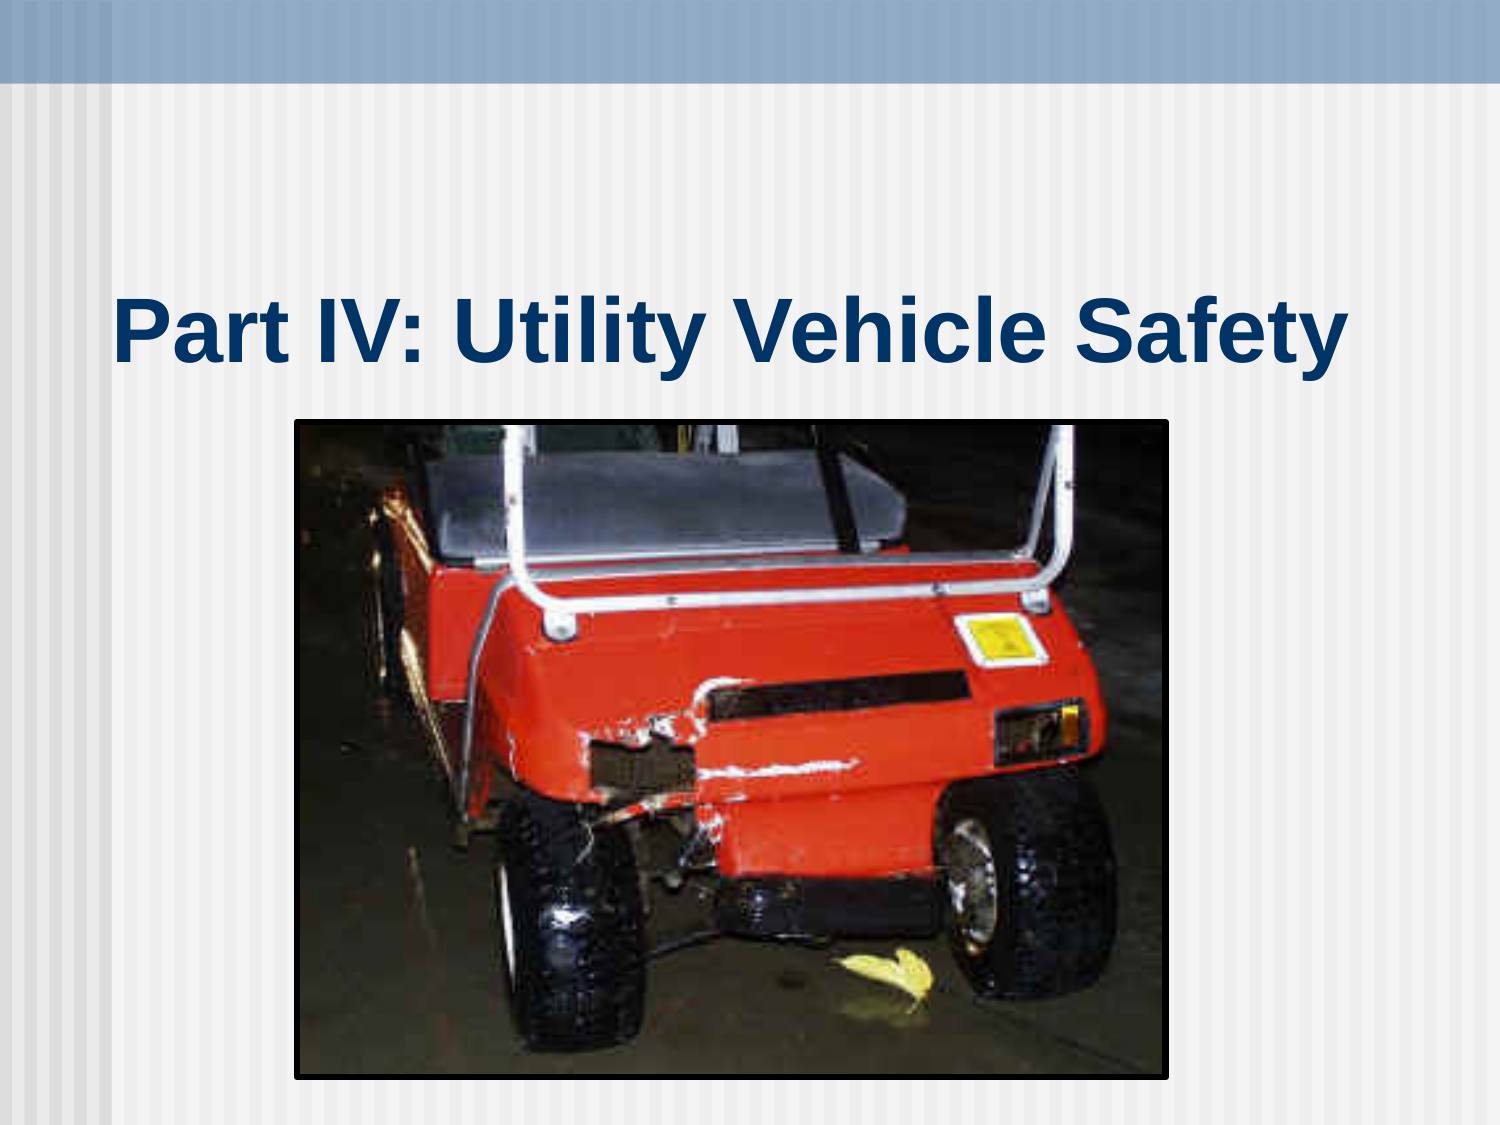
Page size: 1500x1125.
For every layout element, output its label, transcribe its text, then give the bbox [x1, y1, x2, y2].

title Part IV: Utility Vehicle Safety [0, 262, 1463, 389]
picture [299, 424, 1163, 1075]
